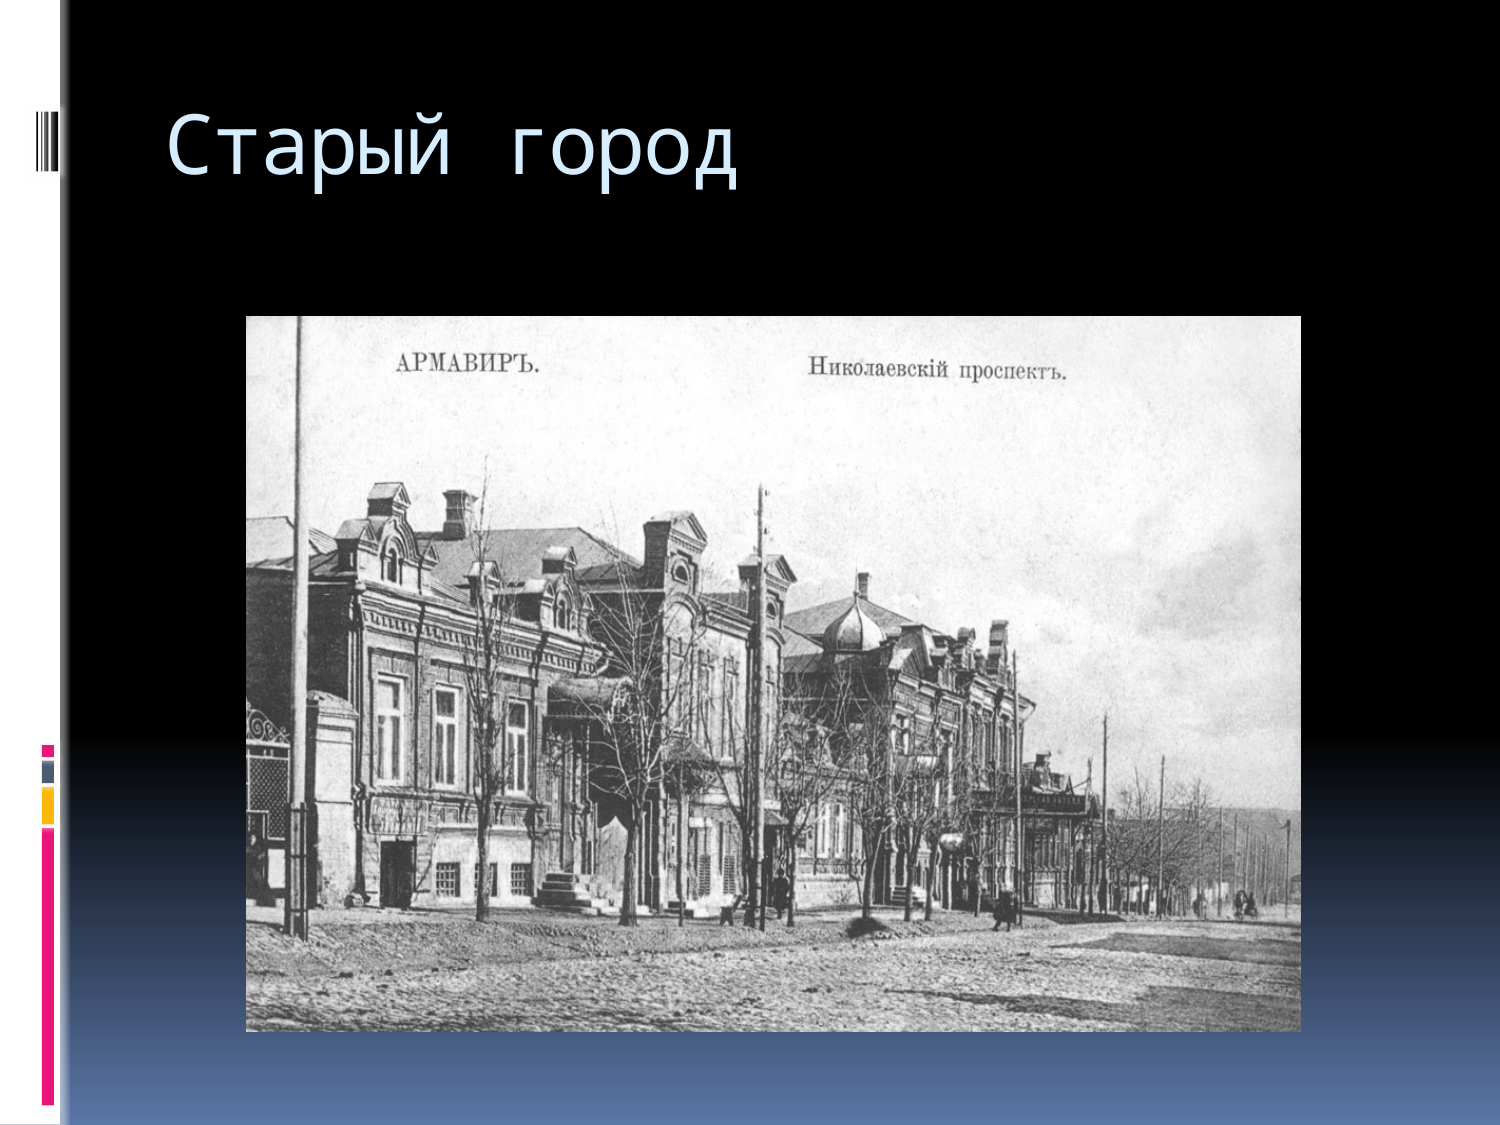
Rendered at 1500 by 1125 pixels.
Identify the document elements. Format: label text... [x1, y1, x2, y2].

picture [245, 315, 1302, 1032]
title Старый город [150, 83, 1425, 234]
